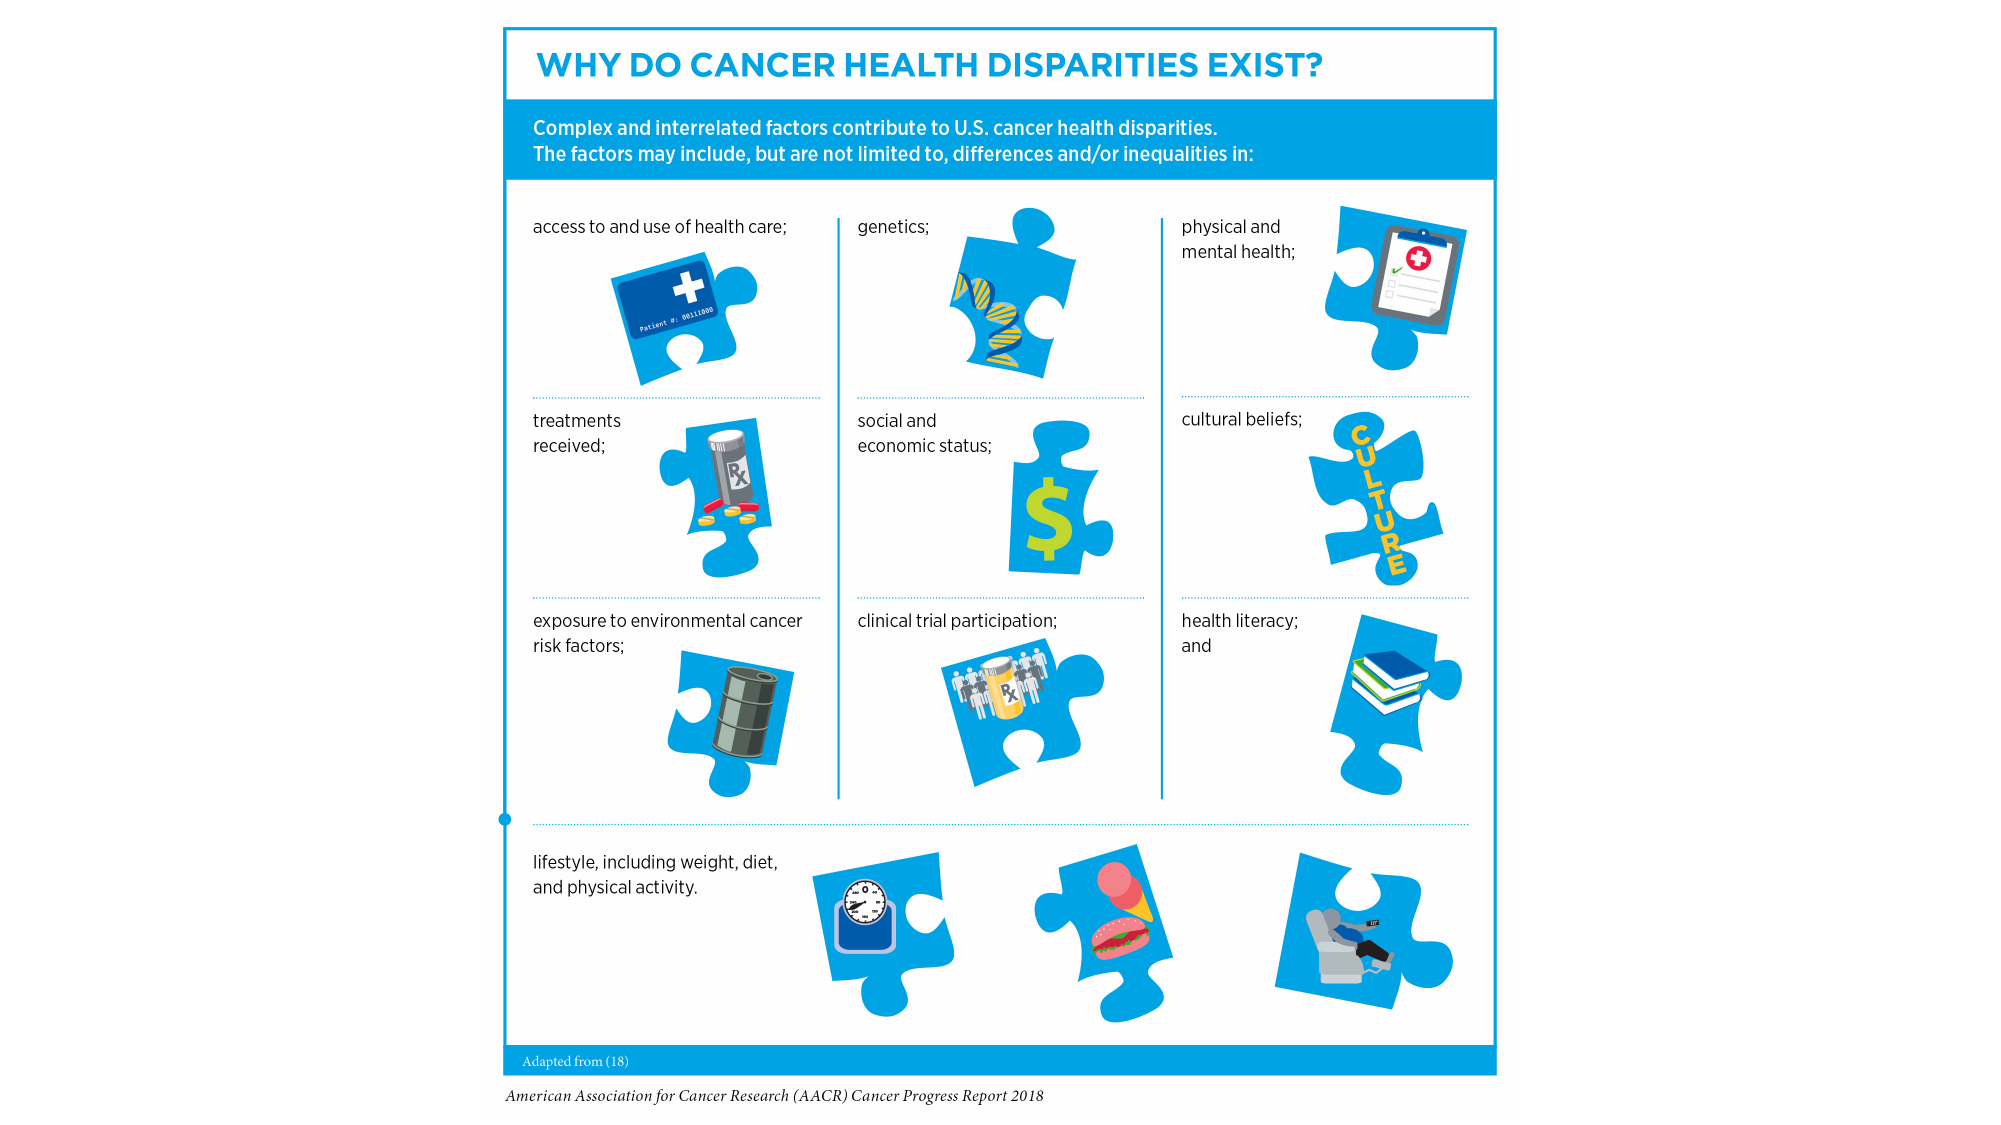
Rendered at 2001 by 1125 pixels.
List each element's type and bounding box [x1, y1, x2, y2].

picture [481, 4, 1515, 1121]
